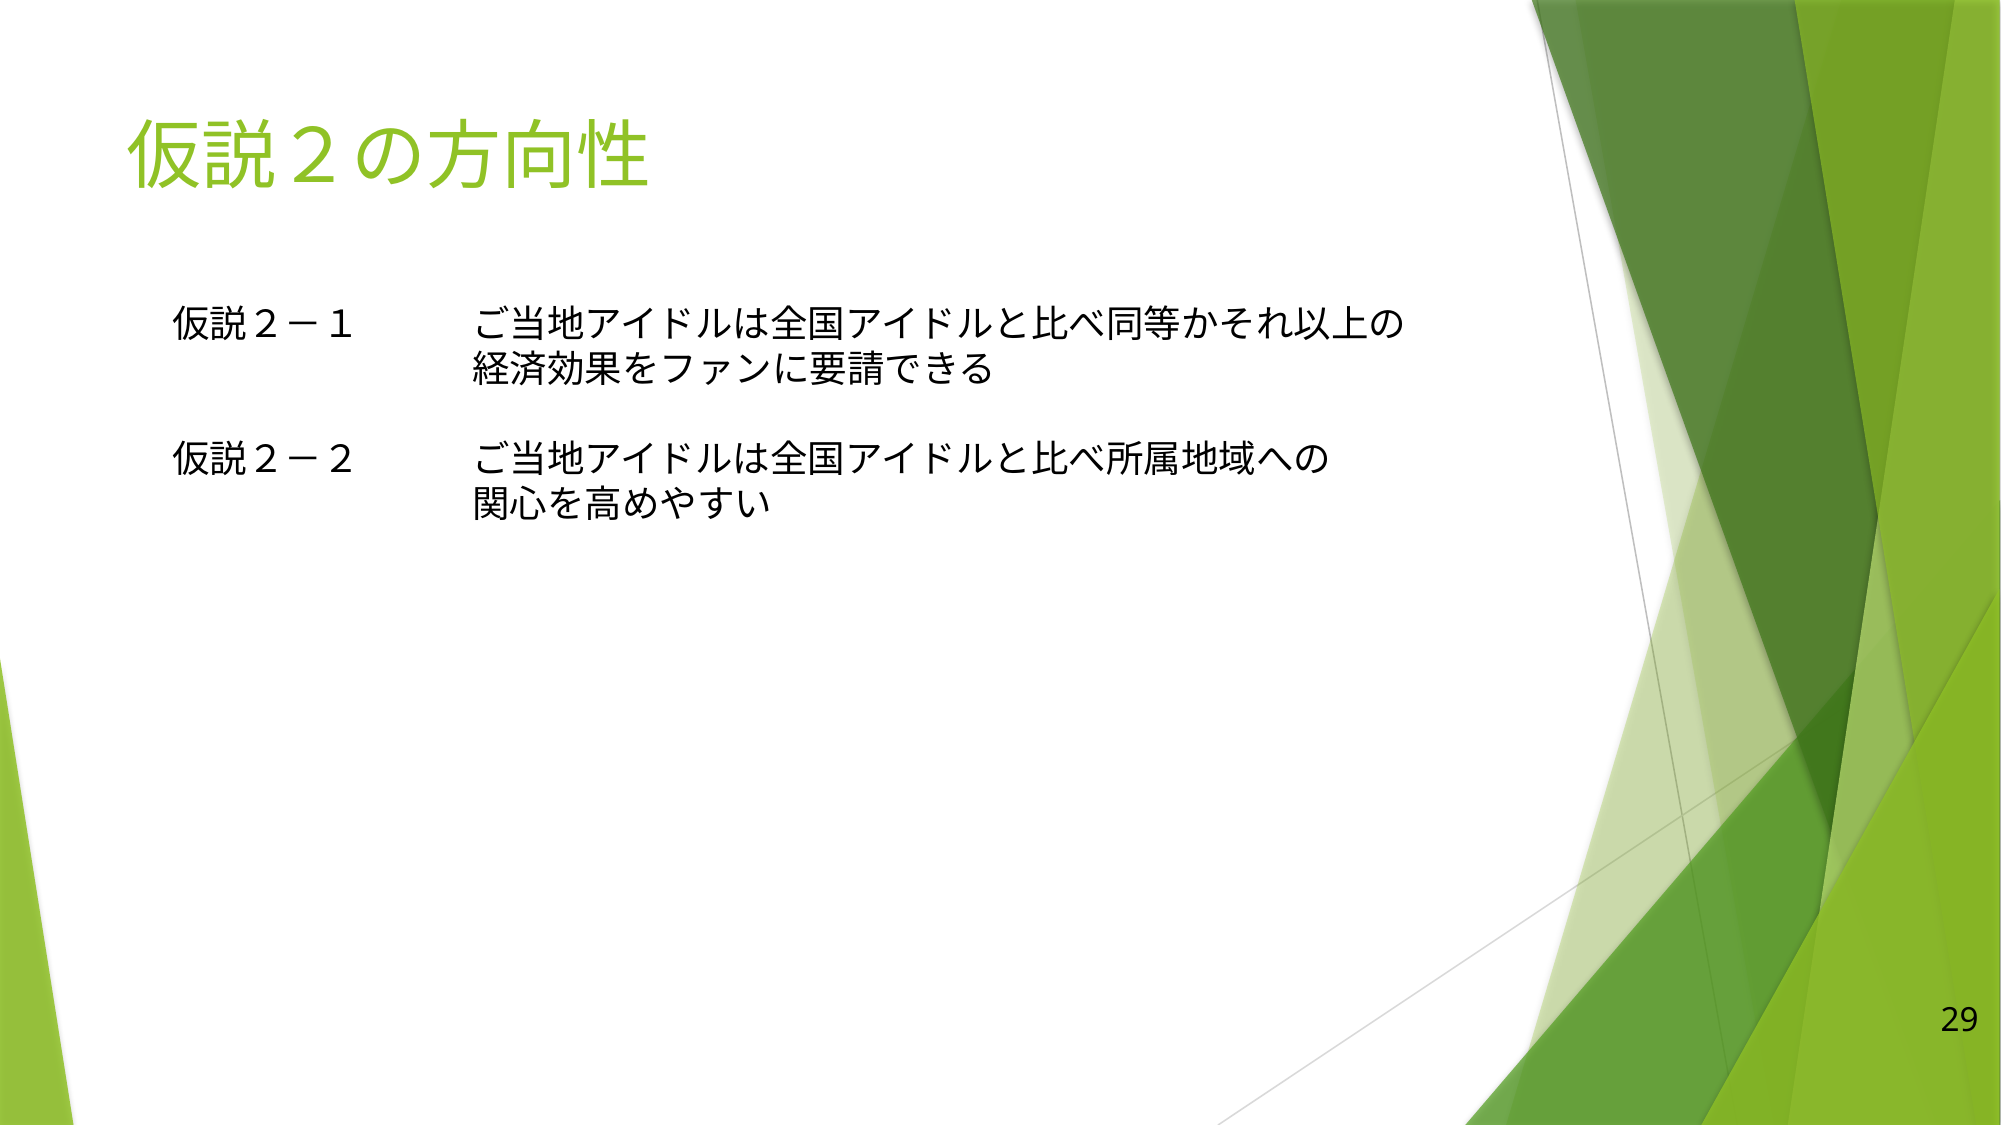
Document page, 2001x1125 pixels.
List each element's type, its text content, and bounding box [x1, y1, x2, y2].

text_box 仮説２－１ ご当地アイドルは全国アイドルと比べ同等かそれ以上の 経済効果をファンに要請できる 仮説２－２ ご当地アイドルは全国アイドルと比べ所属地域への 関心を高めやすい [157, 292, 1537, 532]
title 仮説２の方向性 [111, 99, 1522, 317]
slide_number 29 [1881, 991, 1994, 1051]
